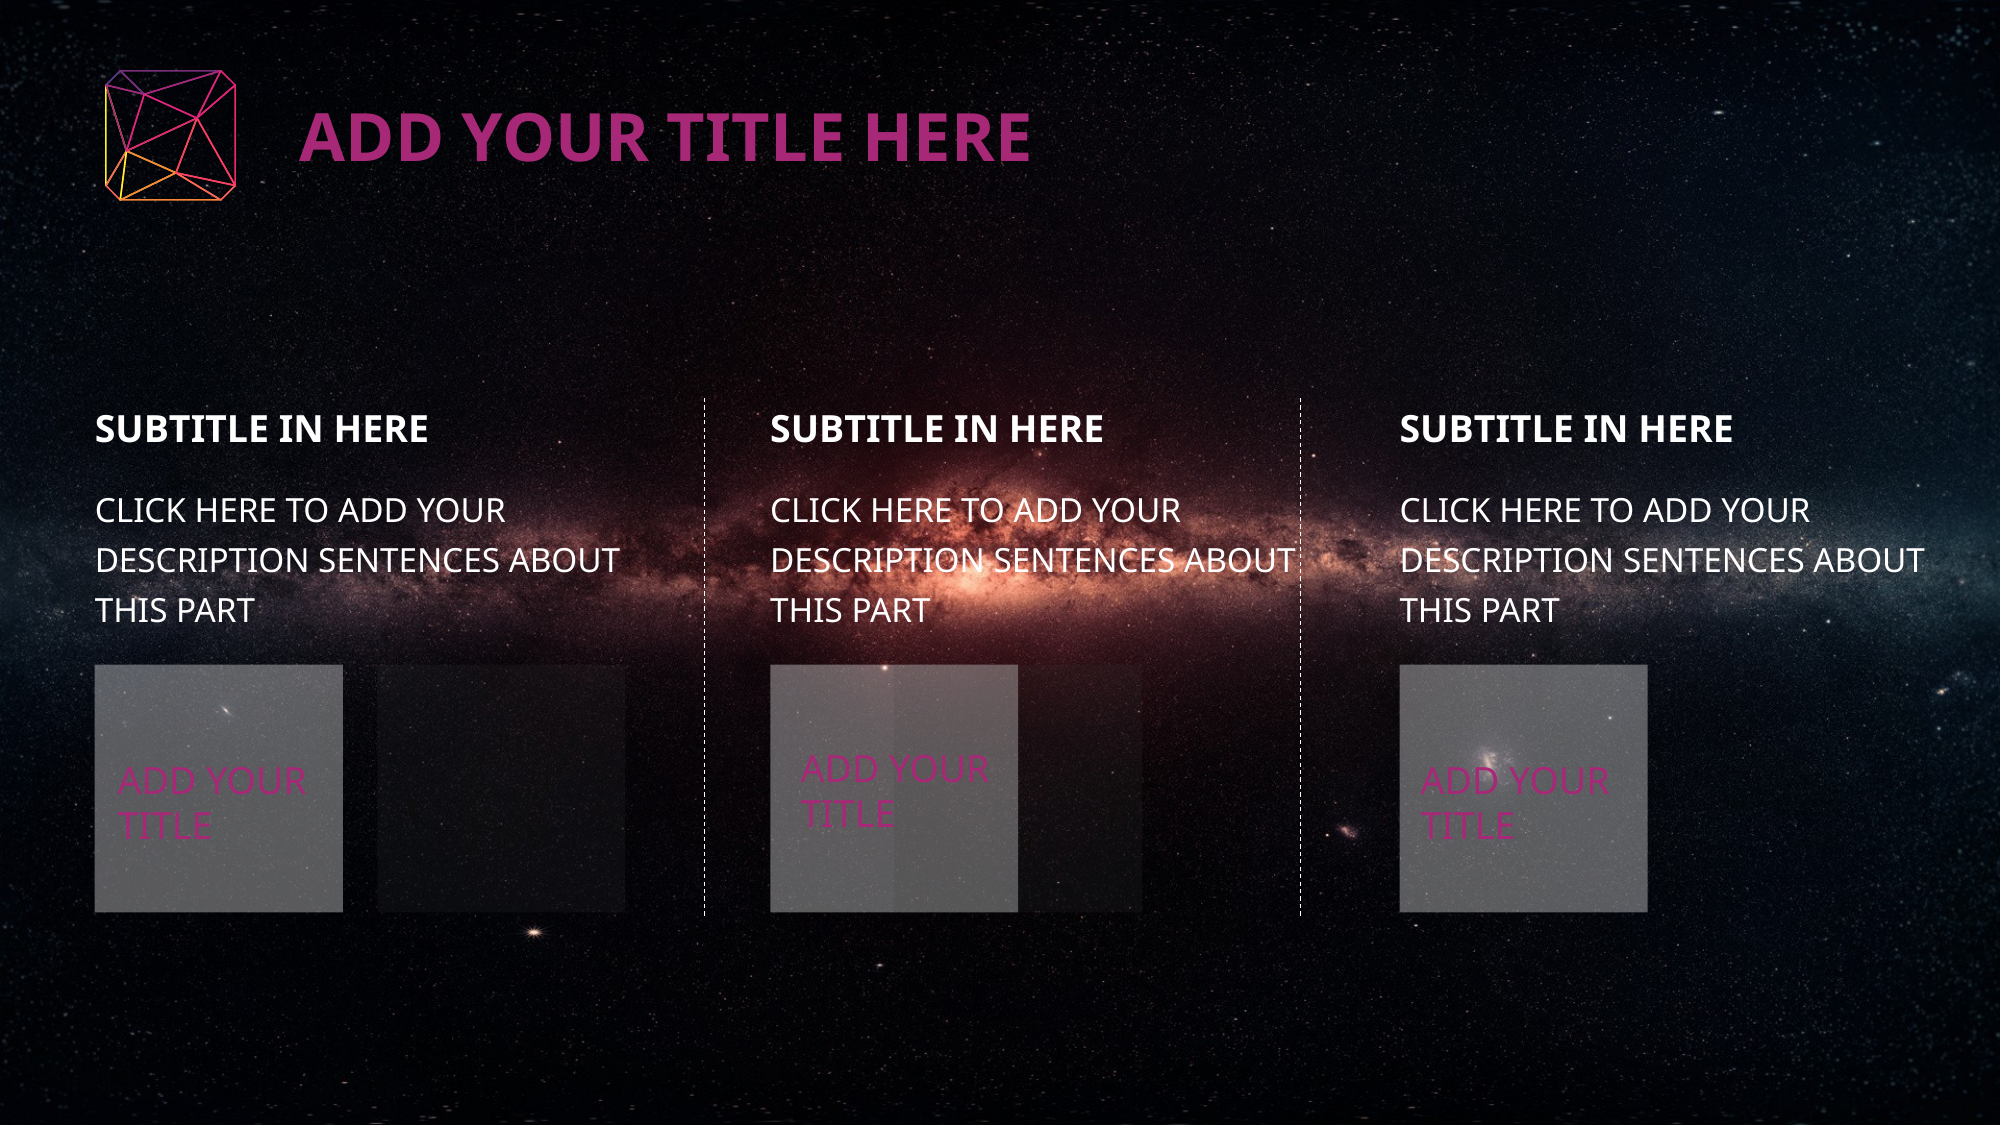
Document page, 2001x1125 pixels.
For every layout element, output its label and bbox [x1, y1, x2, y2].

picture [0, 0, 2000, 1125]
text_box [105, 70, 1354, 200]
